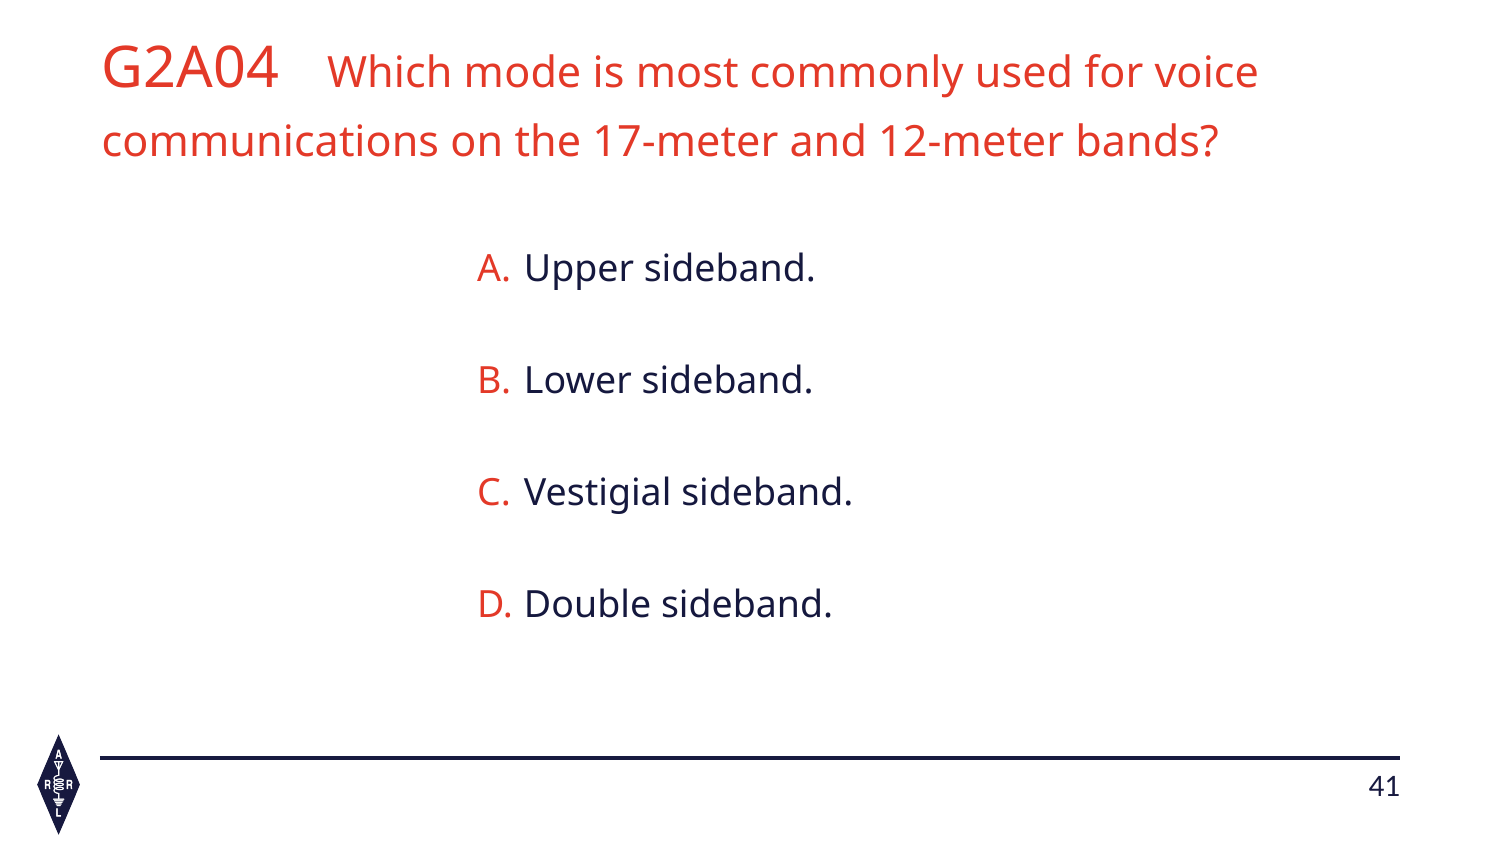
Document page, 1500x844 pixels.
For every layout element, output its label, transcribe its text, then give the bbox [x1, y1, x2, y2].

picture [37, 734, 80, 835]
slide_number 41 [1302, 761, 1400, 807]
list Upper sideband. Lower sideband. Vestigial sideband. Double sideband. [477, 243, 1023, 711]
title G2A04 Which mode is most commonly used for voice communications on the 17-meter and 12-meter bands? [101, 27, 1399, 179]
